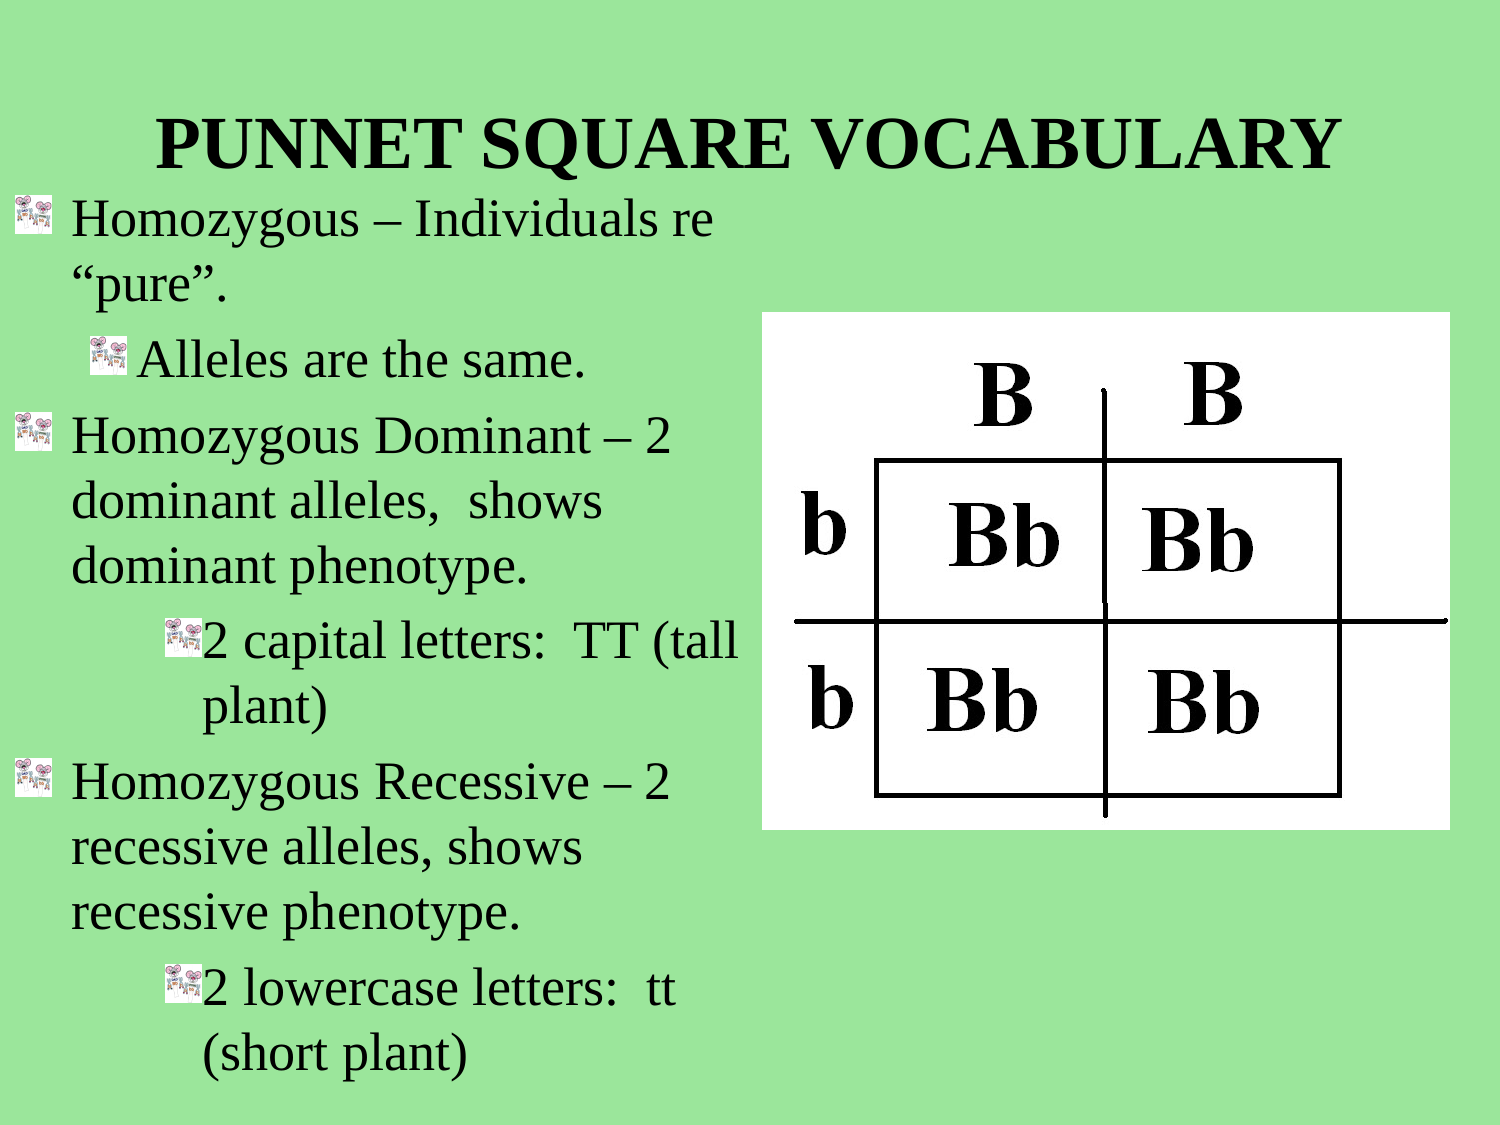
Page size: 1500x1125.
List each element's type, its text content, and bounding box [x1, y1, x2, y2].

picture [15, 412, 52, 451]
picture [165, 964, 202, 1003]
picture [165, 618, 202, 657]
picture [90, 336, 127, 375]
picture [15, 195, 52, 234]
picture [762, 312, 1451, 831]
title PUNNET SQUARE VOCABULARY [75, 45, 1425, 233]
picture [15, 758, 52, 797]
list Homozygous – Individuals re “pure”. Alleles are the same. Homozygous Dominant – 2 dominant alleles, shows dominant phenotype. 2 capital letters: TT (tall plant) Homozygous Recessive – 2 recessive alleles, shows recessive phenotype. 2 lowercase letters: tt (short plant) [0, 174, 800, 1125]
